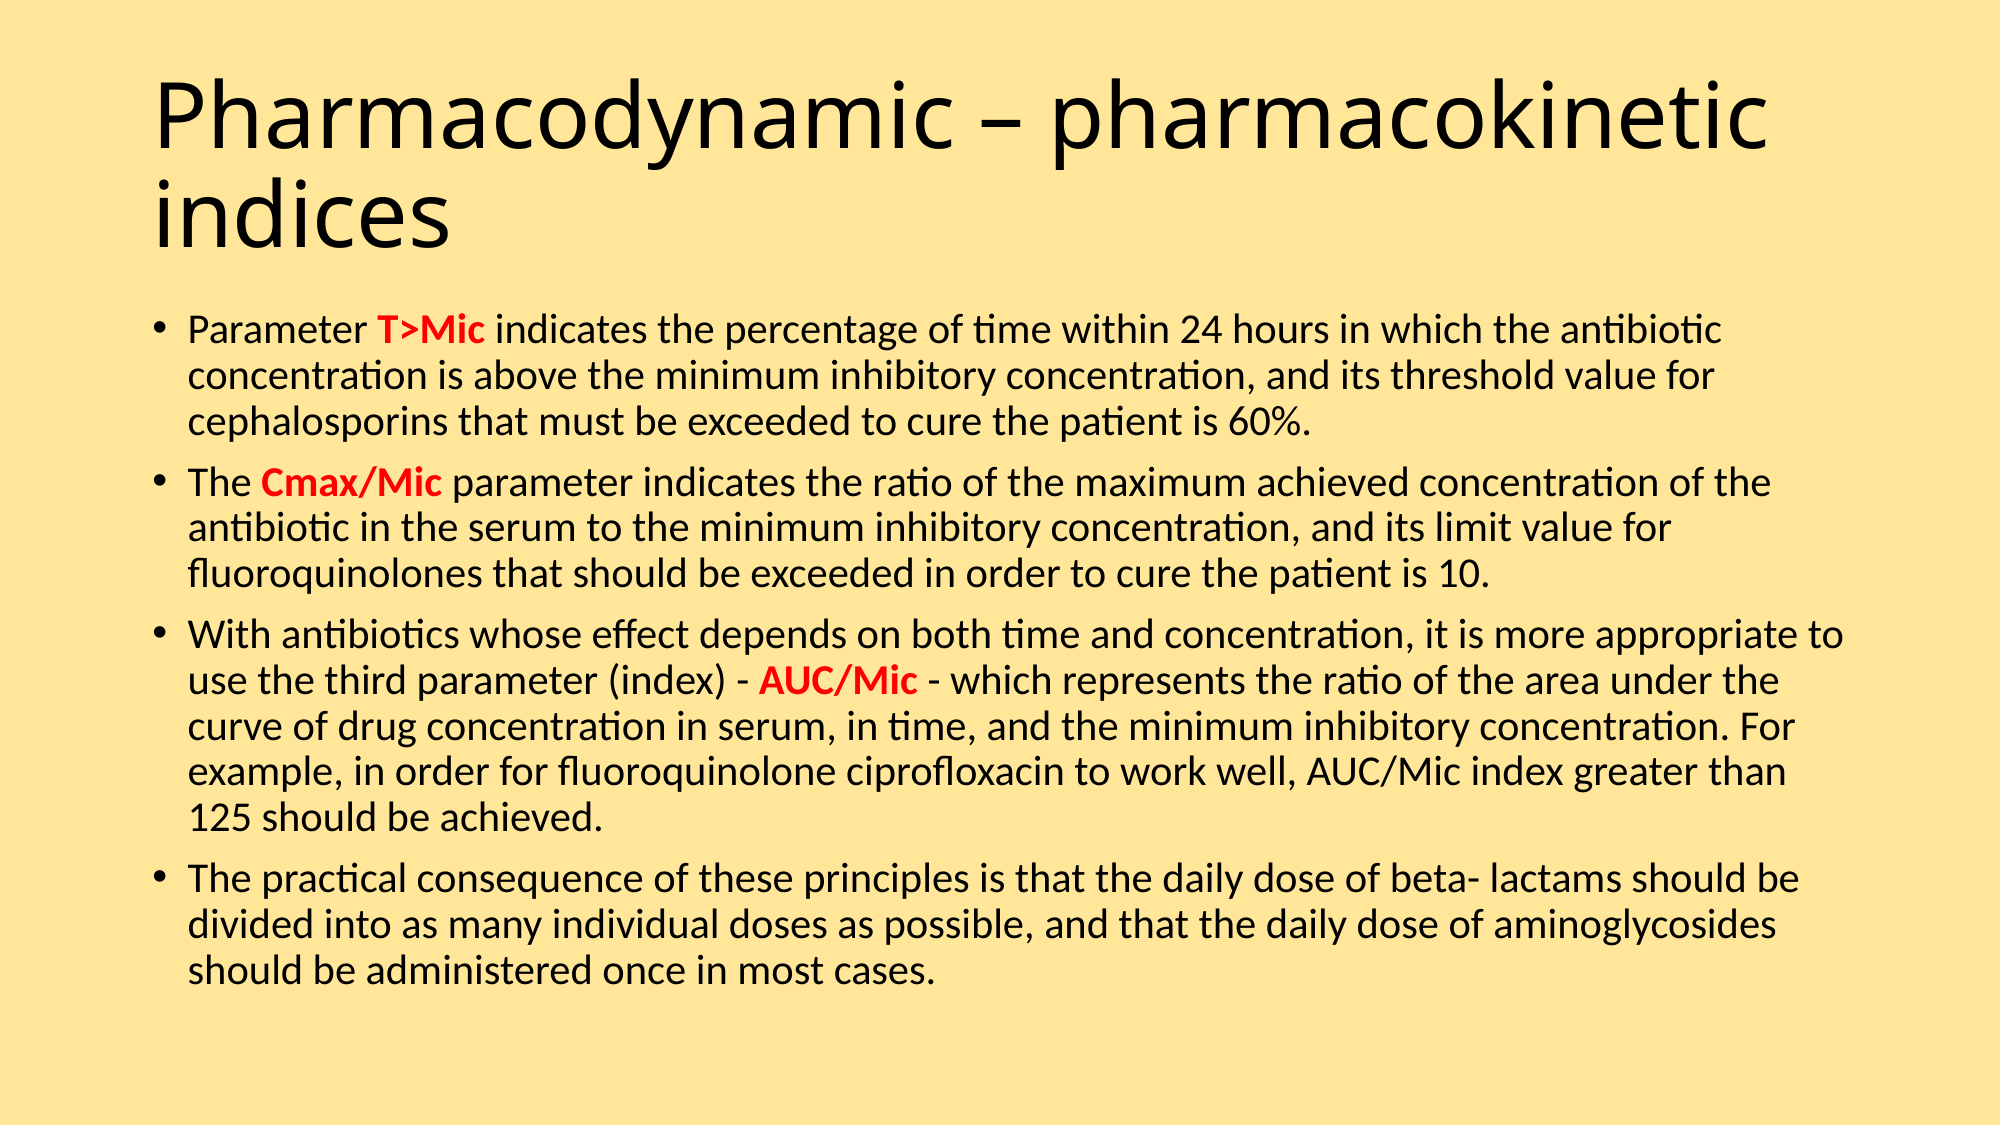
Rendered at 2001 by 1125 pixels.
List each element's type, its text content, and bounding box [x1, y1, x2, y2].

title Pharmacodynamic – pharmacokinetic indices [137, 59, 1863, 278]
list Parameter T>Mic indicates the percentage of time within 24 hours in which the antibiotic concentration is above the minimum inhibitory concentration, and its threshold value for cephalosporins that must be exceeded to cure the patient is 60%. The Cmax/Mic parameter indicates the ratio of the maximum achieved concentration of the antibiotic in the serum to the minimum inhibitory concentration, and its limit value for fluoroquinolones that should be exceeded in order to cure the patient is 10. With antibiotics whose effect depends on both time and concentration, it is more appropriate to use the third parameter (index) - AUC/Mic - which represents the ratio of the area under the curve of drug concentration in serum, in time, and the minimum inhibitory concentration. For example, in order for fluoroquinolone ciprofloxacin to work well, AUC/Mic index greater than 125 should be achieved. The practical consequence of these principles is that the daily dose of beta- lactams should be divided into as many individual doses as possible, and that the daily dose of aminoglycosides should be administered once in most cases. [137, 299, 1863, 1014]
